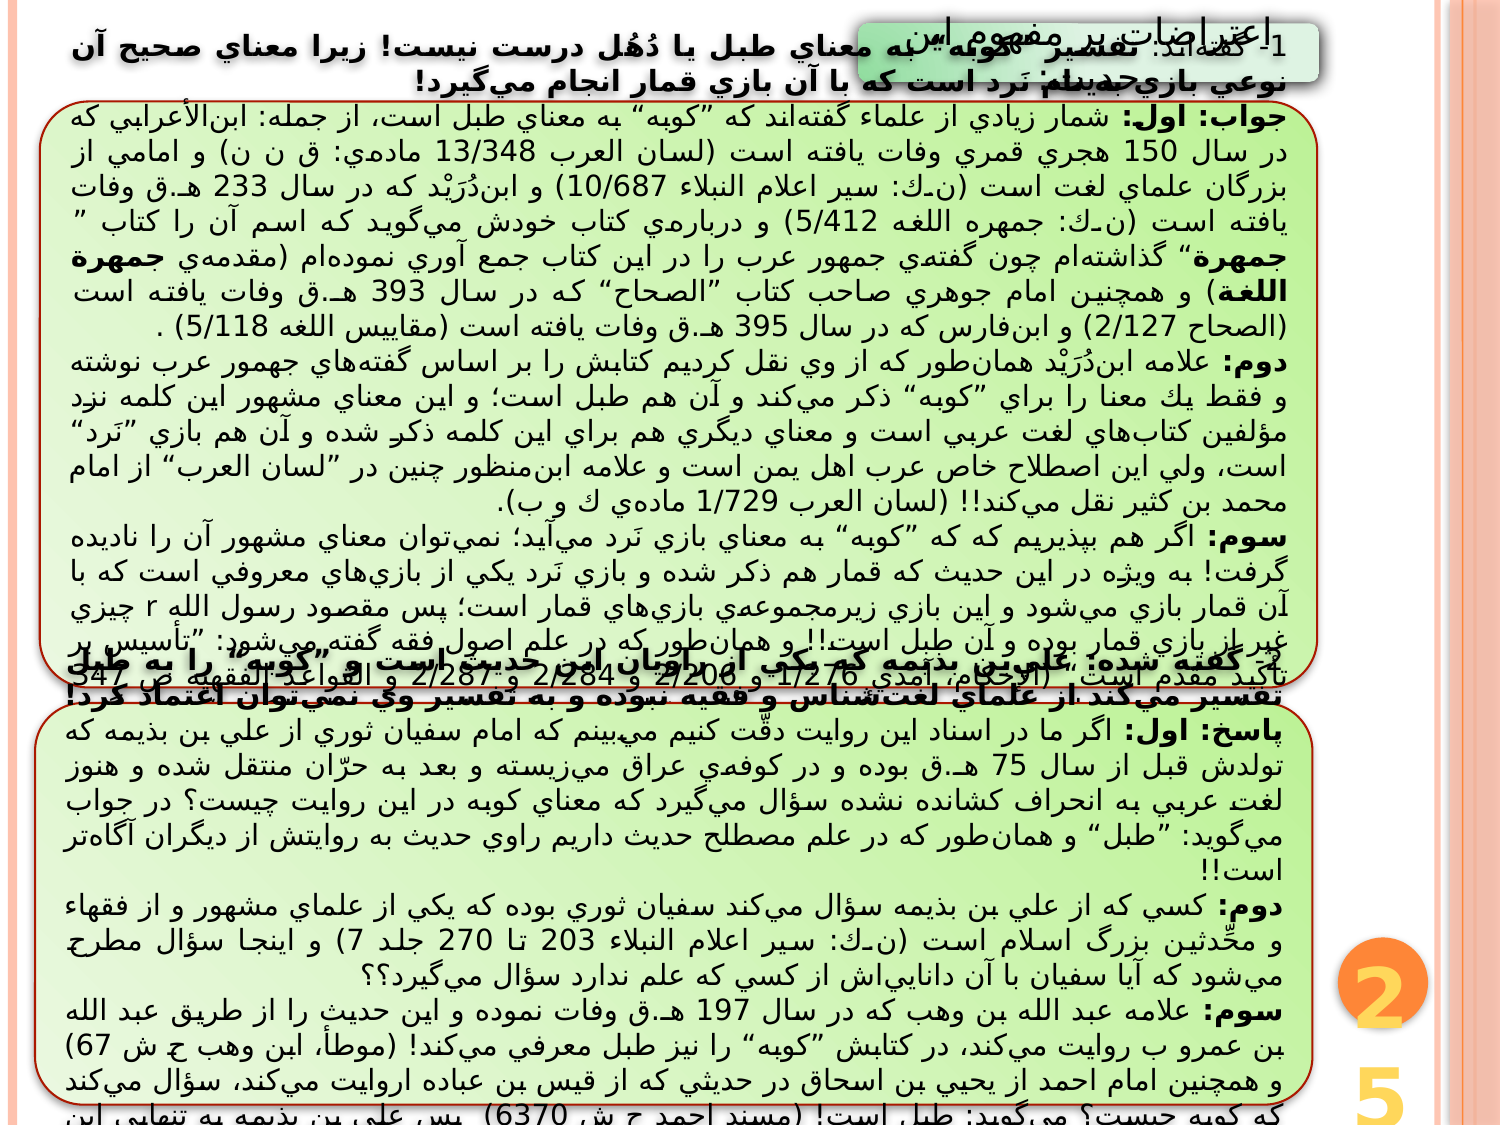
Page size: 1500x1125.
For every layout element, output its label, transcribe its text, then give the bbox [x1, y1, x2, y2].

text_box 2- گفته شده: علي‌بن بذيمه كه يكي از راويان اين حديث است و ”كوبه“ را به طبل تفسير مي‌كند از علماي لغت‌شناس و فقيه نبوده و به تفسير وي نمي‌توان اعتماد كرد! پاسخ: اول: اگر ما در اسناد اين روايت دقَّت كنيم مي‌بينم كه امام سفيان ثوري از علي بن بذيمه كه تولدش قبل از سال 75 هـ.ق بوده و در كوفه‌ي عراق مي‌زيسته و بعد به حرّان منتقل شده و هنوز لغت عربي به انحراف كشانده نشده سؤال مي‌گيرد كه معناي كوبه در اين روايت چيست؟ در جواب مي‌گويد: ”طبل“ و همان‌طور كه در علم مصطلح حديث داريم راوي حديث به روايتش از ديگران آگاه‌تر است!! دوم: كسي كه از علي بن بذيمه سؤال مي‌كند سفيان ثوري بوده كه يكي از علماي مشهور و از فقهاء و محِّدثين بزرگ اسلام است (ن.ك: سير اعلام النبلاء 203 تا 270 جلد 7) و اينجا سؤال مطرح مي‌شود كه آيا سفيان با آن دانايي‌اش از كسي كه علم ندارد سؤال مي‌گيرد؟؟ سوم: علامه عبد الله بن وهب كه در سال 197 هـ.ق وفات نموده و اين حديث را از طريق عبد الله بن عمرو ب روايت مي‌كند، در كتابش ”كوبه“ را نيز طبل معرفي مي‌كند! (موطأ، ابن وهب ح ش 67) و همچنين امام احمد از يحيي بن اسحاق در حديثي كه از قيس بن عباده اروايت مي‌كند، سؤال مي‌كند كه كوبه چيست؟ مي‌گويد: طبل است! (مسند احمد ح ش 6370) پس علي بن بذيمه به تنهايي اين كلمه را چنين معنا نكرده است! [33, 701, 1314, 1106]
text_box 25 [1318, 937, 1444, 1125]
text_box اعتراضات بر مفهوم اين حديث: [857, 22, 1321, 84]
text_box 1- گفته‌اند: تفسير ”كوبه“ به معناي طبل يا دُهُل درست نيست! زيرا معناي صحيح آن نوعي بازي به نام نَرد است كه با آن بازي قمار انجام مي‌گيرد! جواب: اول: شمار زيادي از علماء گفته‌اند كه ”كوبه“ به معناي طبل است، از جمله: ابن‌الأعرابي كه در سال 150 هجري قمري وفات يافته است (لسان العرب 13/348 ماده‌ي: ق ن ن) و امامي از بزرگان علماي لغت است (ن.ك: سير اعلام النبلاء 10/687) و ابن‌دُرَيْد كه در سال 233 هـ.ق وفات يافته است (ن.ك: جمهره اللغه 5/412) و درباره‌ي كتاب خودش مي‌گويد كه اسم آن را كتاب ” جمهرة“ گذاشته‌ام چون گفته‌ي جمهور عرب را در اين كتاب جمع آوري نموده‌ام (مقدمه‌ي جمهرة اللغة) و همچنين امام جوهري صاحب كتاب ”الصحاح“ كه در سال 393 هـ.ق وفات يافته است (الصحاح 2/127) و ابن‌فارس كه در سال 395 هـ.ق وفات يافته است (مقاييس اللغه 5/118) . دوم: علامه ابن‌دُرَيْد همان‌طور كه از وي نقل كرديم كتابش را بر اساس گفته‌هاي جهمور عرب نوشته و فقط يك معنا را براي ”كوبه“ ذكر مي‌كند و آن هم طبل است؛ و اين معناي مشهور اين كلمه نزد مؤلفين كتاب‌هاي لغت عربي است و معناي ديگري هم براي اين كلمه ذكر شده و آن هم بازي ”نَرد“ است، ولي اين اصطلاح خاص عرب اهل يمن است و علامه ابن‌منظور چنين در ”لسان العرب“ از امام محمد بن كثير نقل مي‌كند!! (لسان العرب 1/729 ماده‌ي ك و ب). سوم: اگر هم بپذيريم كه كه ”كوبه“ به معناي بازي نَرد مي‌آيد؛ نمي‌توان معناي مشهور آن را ناديده گرفت! به ويژه در اين حديث كه قمار هم ذكر شده و بازي نَرد يكي از بازي‌هاي معروفي است كه با آن قمار بازي مي‌شود و اين بازي زيرمجموعه‌ي بازي‌هاي قمار است؛ پس مقصود رسول الله r چيزي غير از بازي‌ قمار بوده و آن طبل است!! و همان‌طور كه در علم اصول فقه گفته مي‌شود: ”تأسيس بر تأكيد مقدم است“ (الإحكام، آمدي 1/276 و 2/206 و 2/284 و 2/287 و القواعد الفقهيه ص 347 و ..) يعني: بيان يك حكم جديد بر تأكيد بر مسأله‌ي قبلي مقدم است! در نتيجه بايد ”كوبه“ چيز ديگري غير از بازي نَرد باشد كه با آن قمار بازي مي‌شود! [38, 100, 1319, 689]
